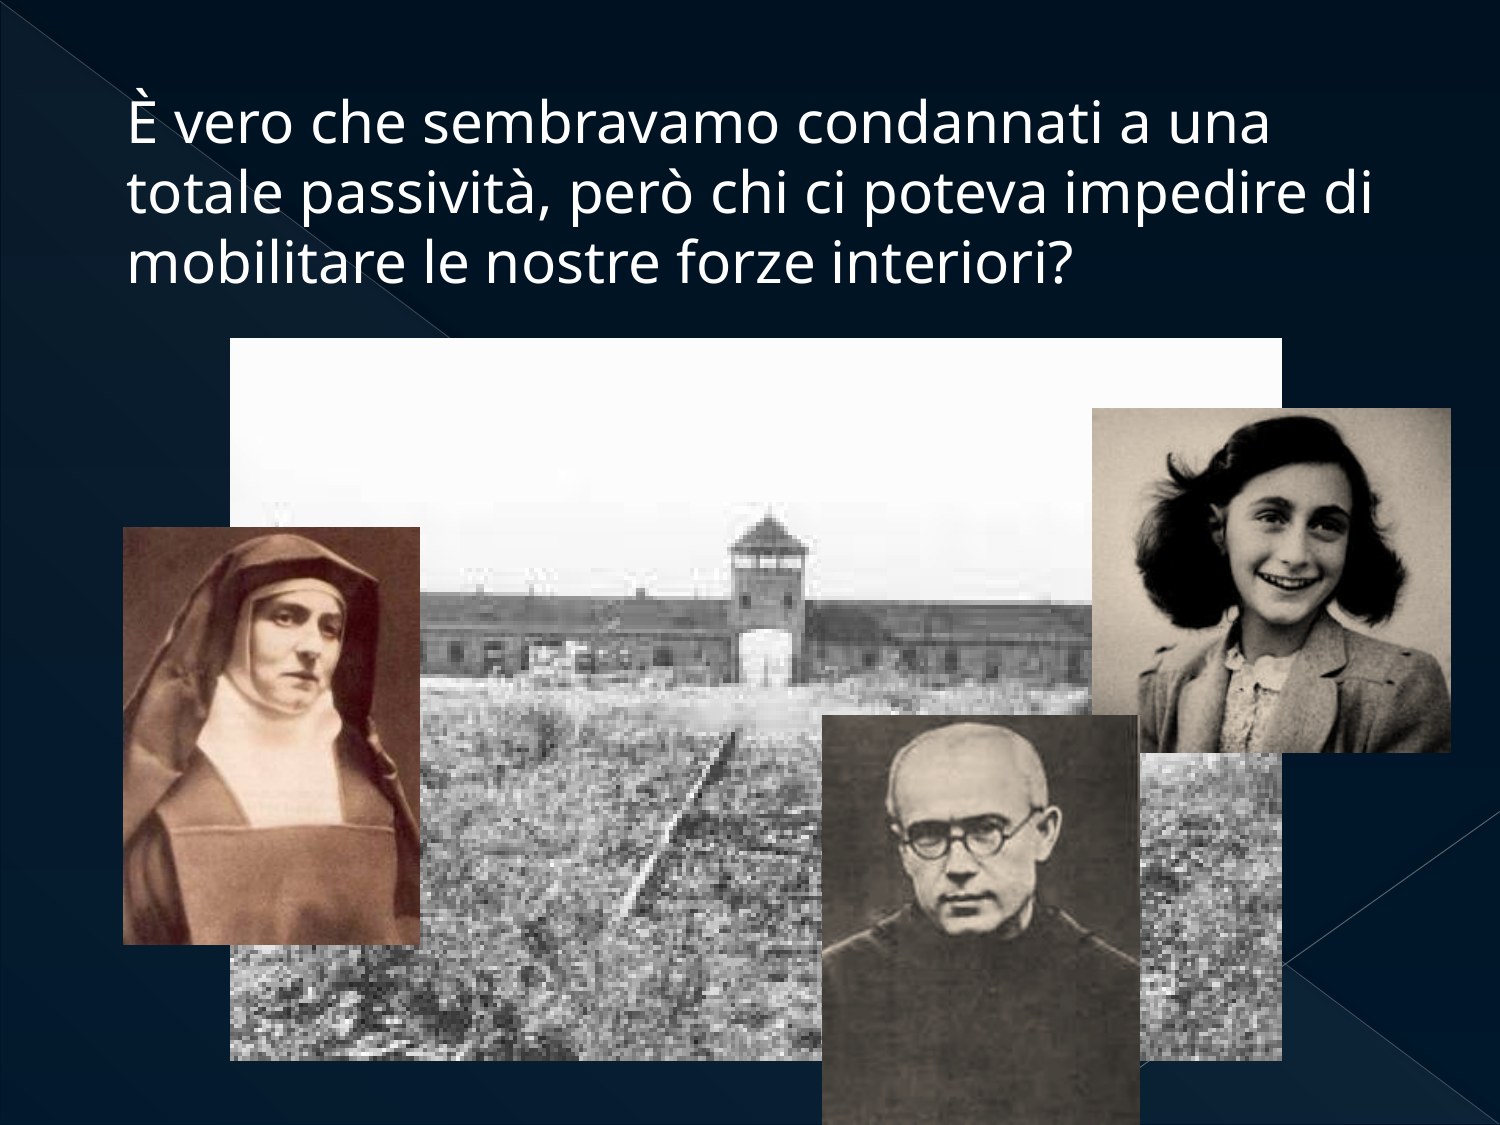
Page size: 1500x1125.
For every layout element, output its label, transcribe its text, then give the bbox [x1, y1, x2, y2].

picture [123, 337, 1451, 1125]
text_box È vero che sembravamo condannati a una totale passività, però chi ci poteva impedire di mobilitare le nostre forze interiori? [112, 78, 1400, 303]
